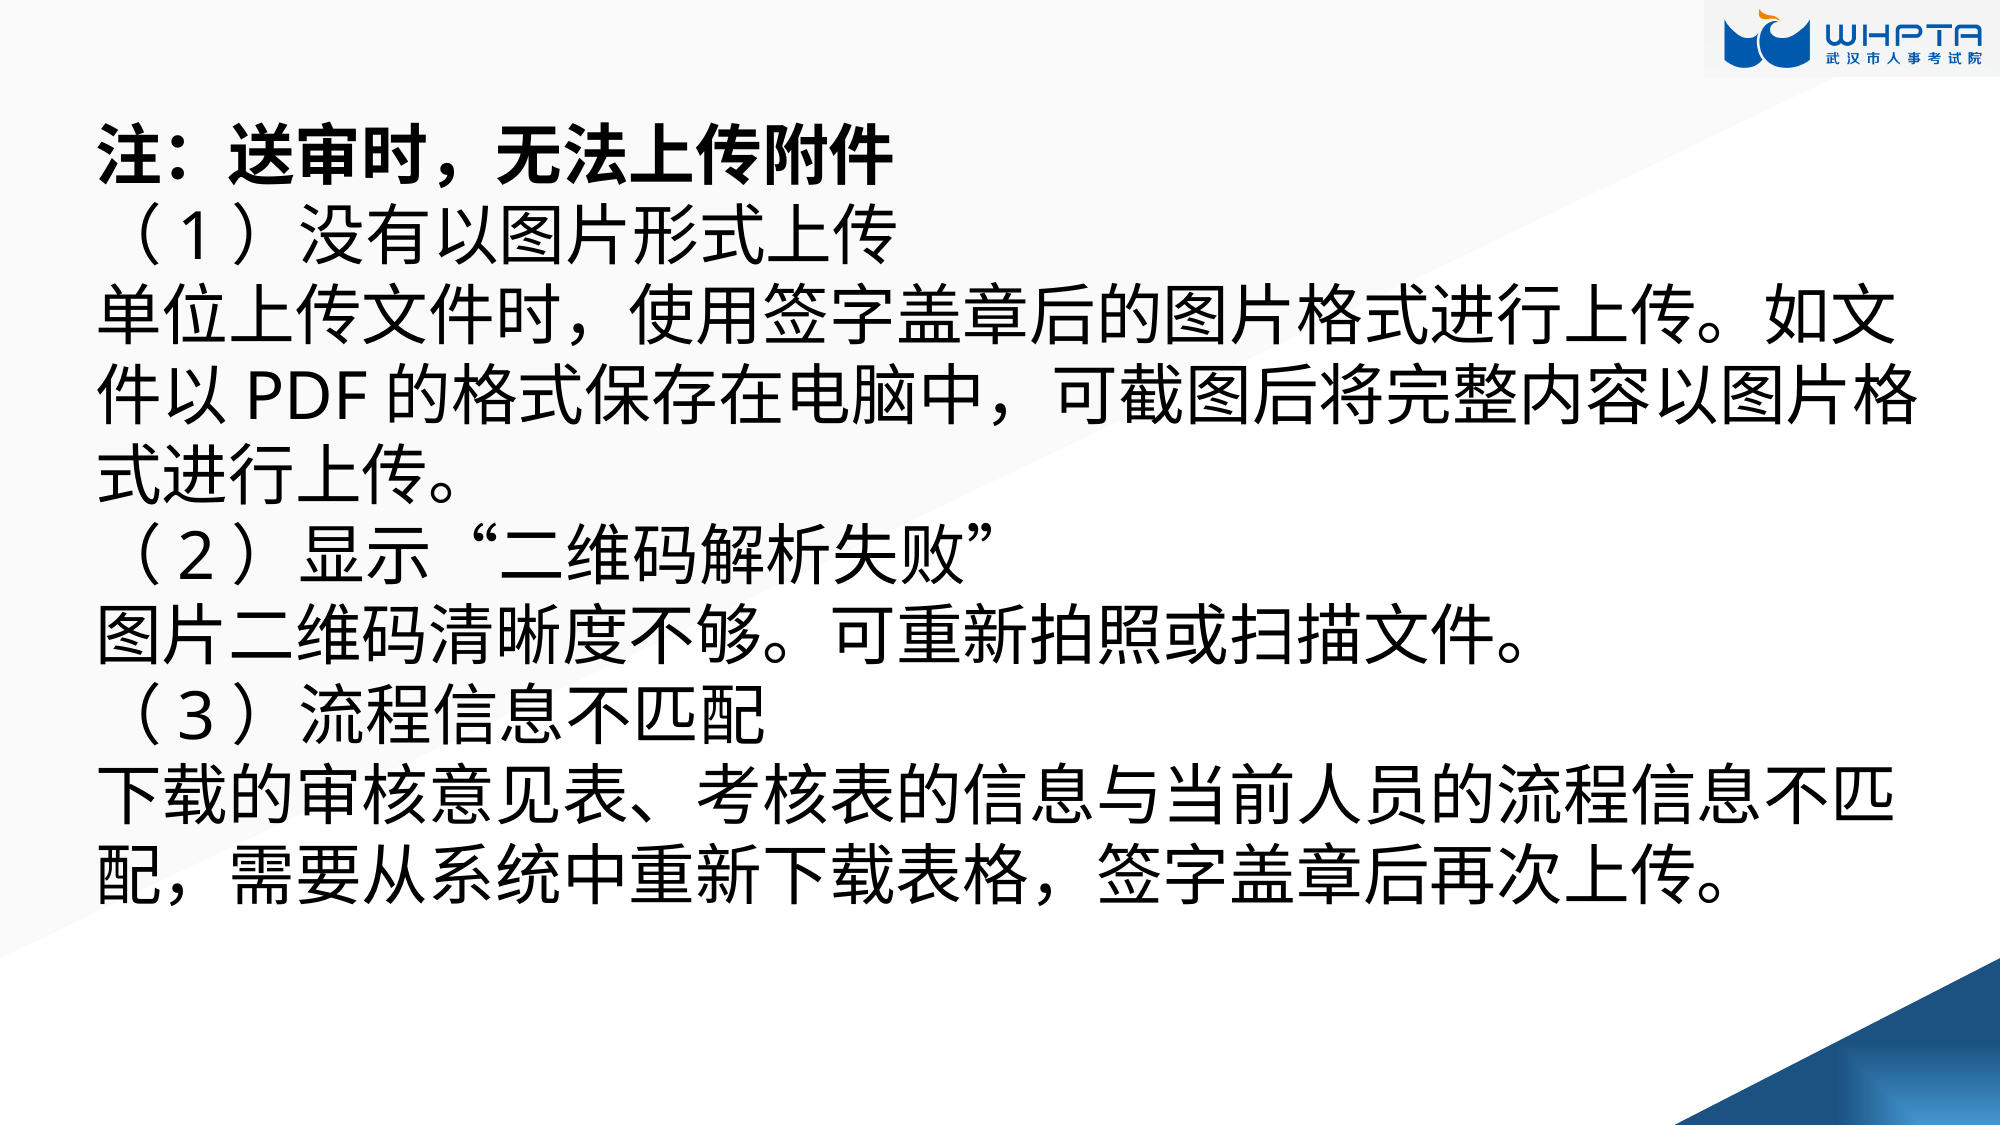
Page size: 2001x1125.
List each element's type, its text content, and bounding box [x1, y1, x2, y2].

text_box [1674, 956, 2000, 1125]
text_box 注：送审时，无法上传附件 （1）没有以图片形式上传 单位上传文件时，使用签字盖章后的图片格式进行上传。如文件以PDF的格式保存在电脑中，可截图后将完整内容以图片格式进行上传。 （2）显示“二维码解析失败” 图片二维码清晰度不够。可重新拍照或扫描文件。 （3）流程信息不匹配 下载的审核意见表、考核表的信息与当前人员的流程信息不匹配，需要从系统中重新下载表格，签字盖章后再次上传。 [80, 105, 1957, 920]
text_box [0, 0, 1836, 960]
picture [1704, 0, 2000, 78]
